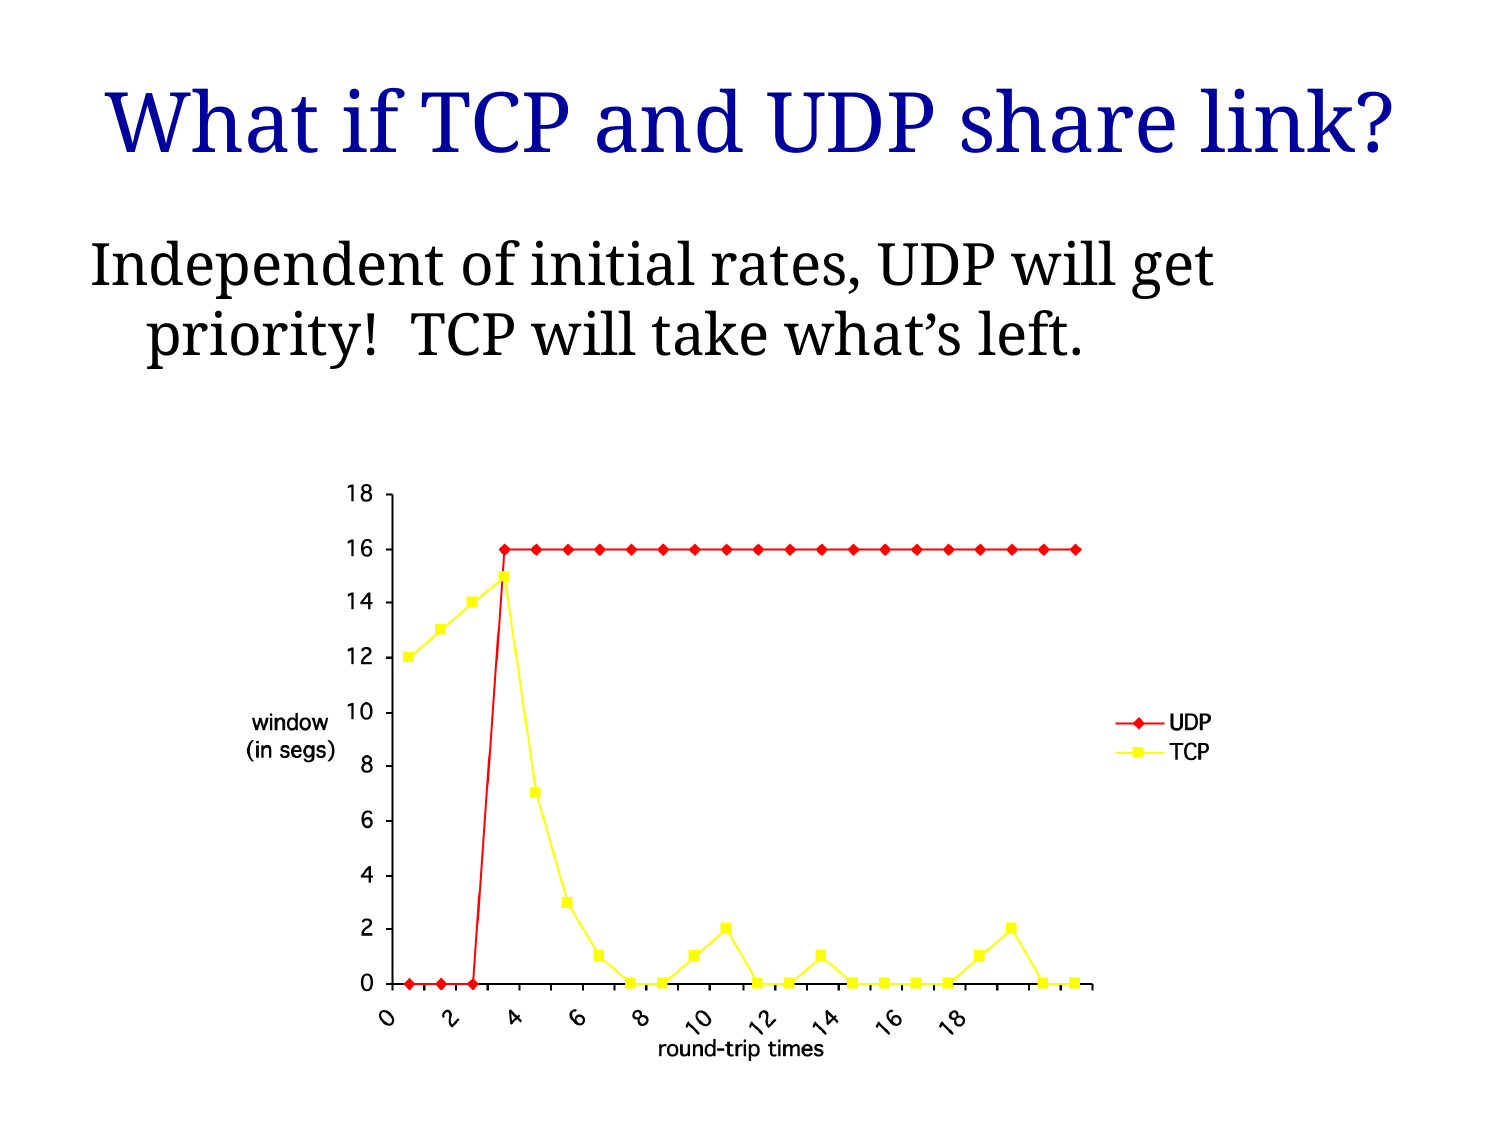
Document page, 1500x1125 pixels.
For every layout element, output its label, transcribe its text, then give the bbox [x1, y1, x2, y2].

title What if TCP and UDP share link? [74, 47, 1426, 191]
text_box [219, 400, 1237, 1075]
list Independent of initial rates, UDP will get priority! TCP will take what’s left. [74, 219, 1426, 963]
